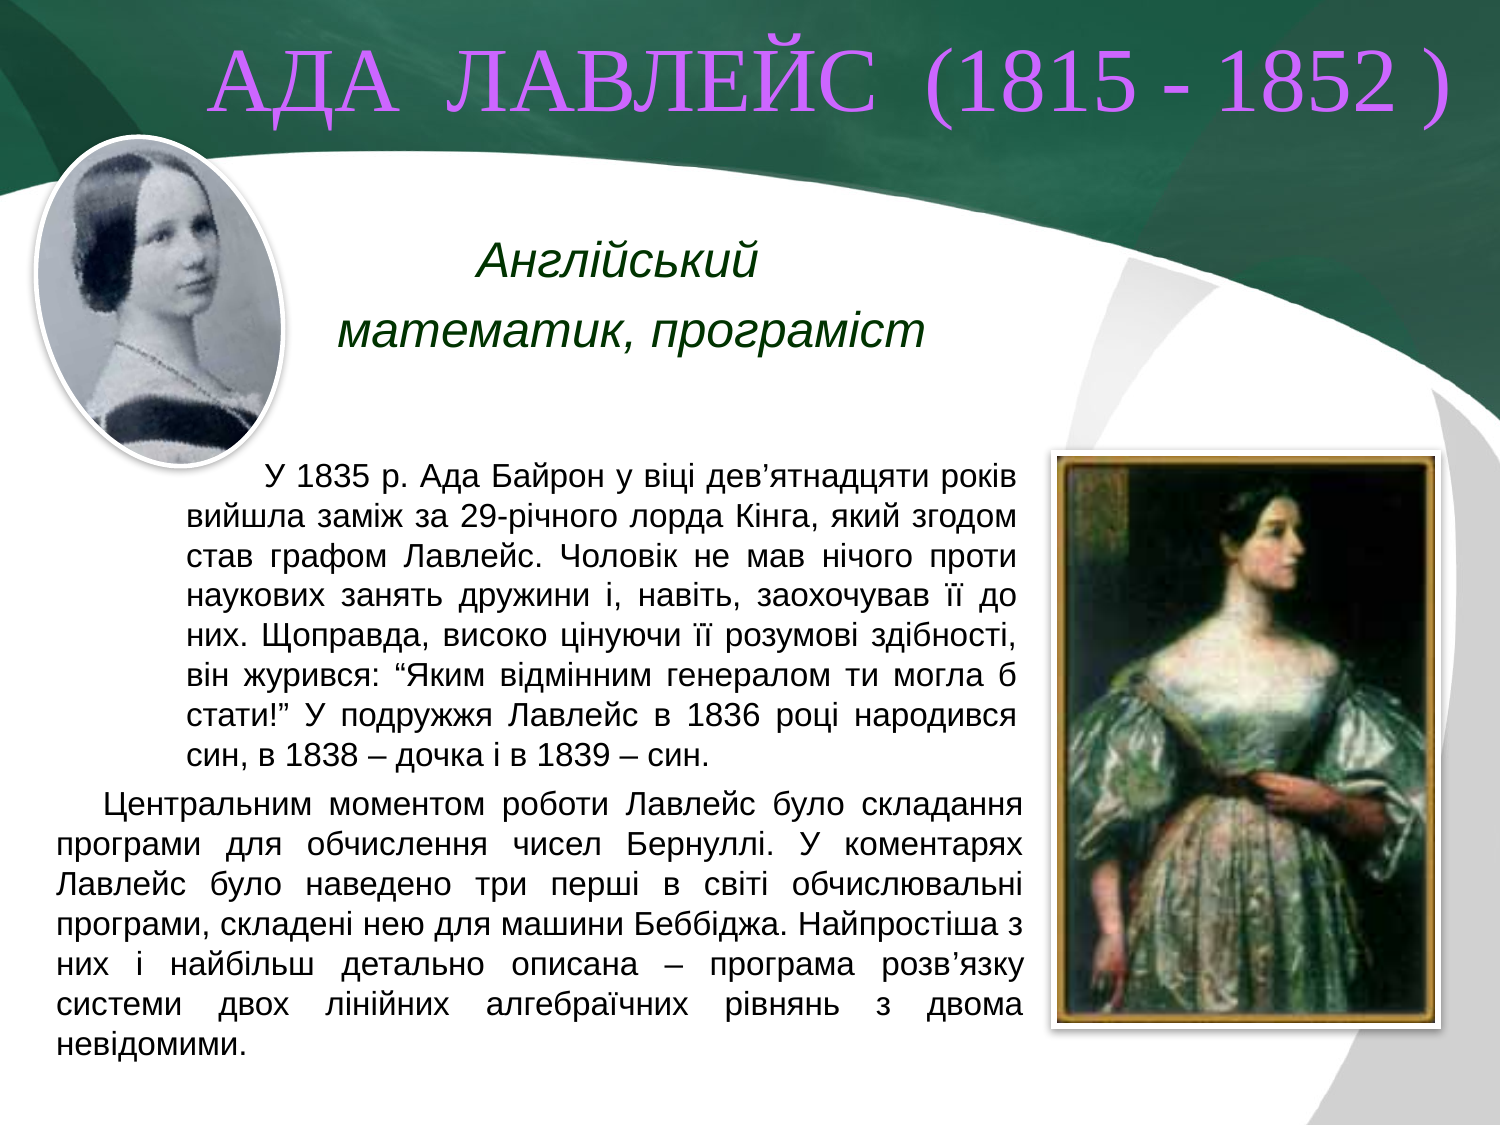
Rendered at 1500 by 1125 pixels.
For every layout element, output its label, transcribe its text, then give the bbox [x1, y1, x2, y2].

text_box Англійський математик, програміст [285, 219, 1034, 397]
title АДА ЛАВЛЕЙС (1815 - 1852 ) [182, 0, 1500, 150]
text_box Центральним моментом роботи Лавлейс було складання програми для обчислення чисел Бернуллі. У коментарях Лавлейс було наведено три перші в світі обчислювальні програми, складені нею для машини Беббіджа. Найпростіша з них і найбільш детально описана – програма розв’язку системи двох лінійних алгебраїчних рівнянь з двома невідомими. [41, 775, 1040, 1070]
picture [0, 0, 1500, 1125]
text_box У 1835 р. Ада Байрон у віці дев’ятнадцяти років вийшла заміж за 29-річного лорда Кінга, який згодом став графом Лавлейс. Чоловік не мав нічого проти наукових занять дружини і, навіть, заохочував її до них. Щоправда, високо цінуючи її розумові здібності, він журився: “Яким відмінним генералом ти могла б стати!” У подружжя Лавлейс в 1836 році народився син, в 1838 – дочка і в 1839 – син. [171, 446, 1034, 775]
